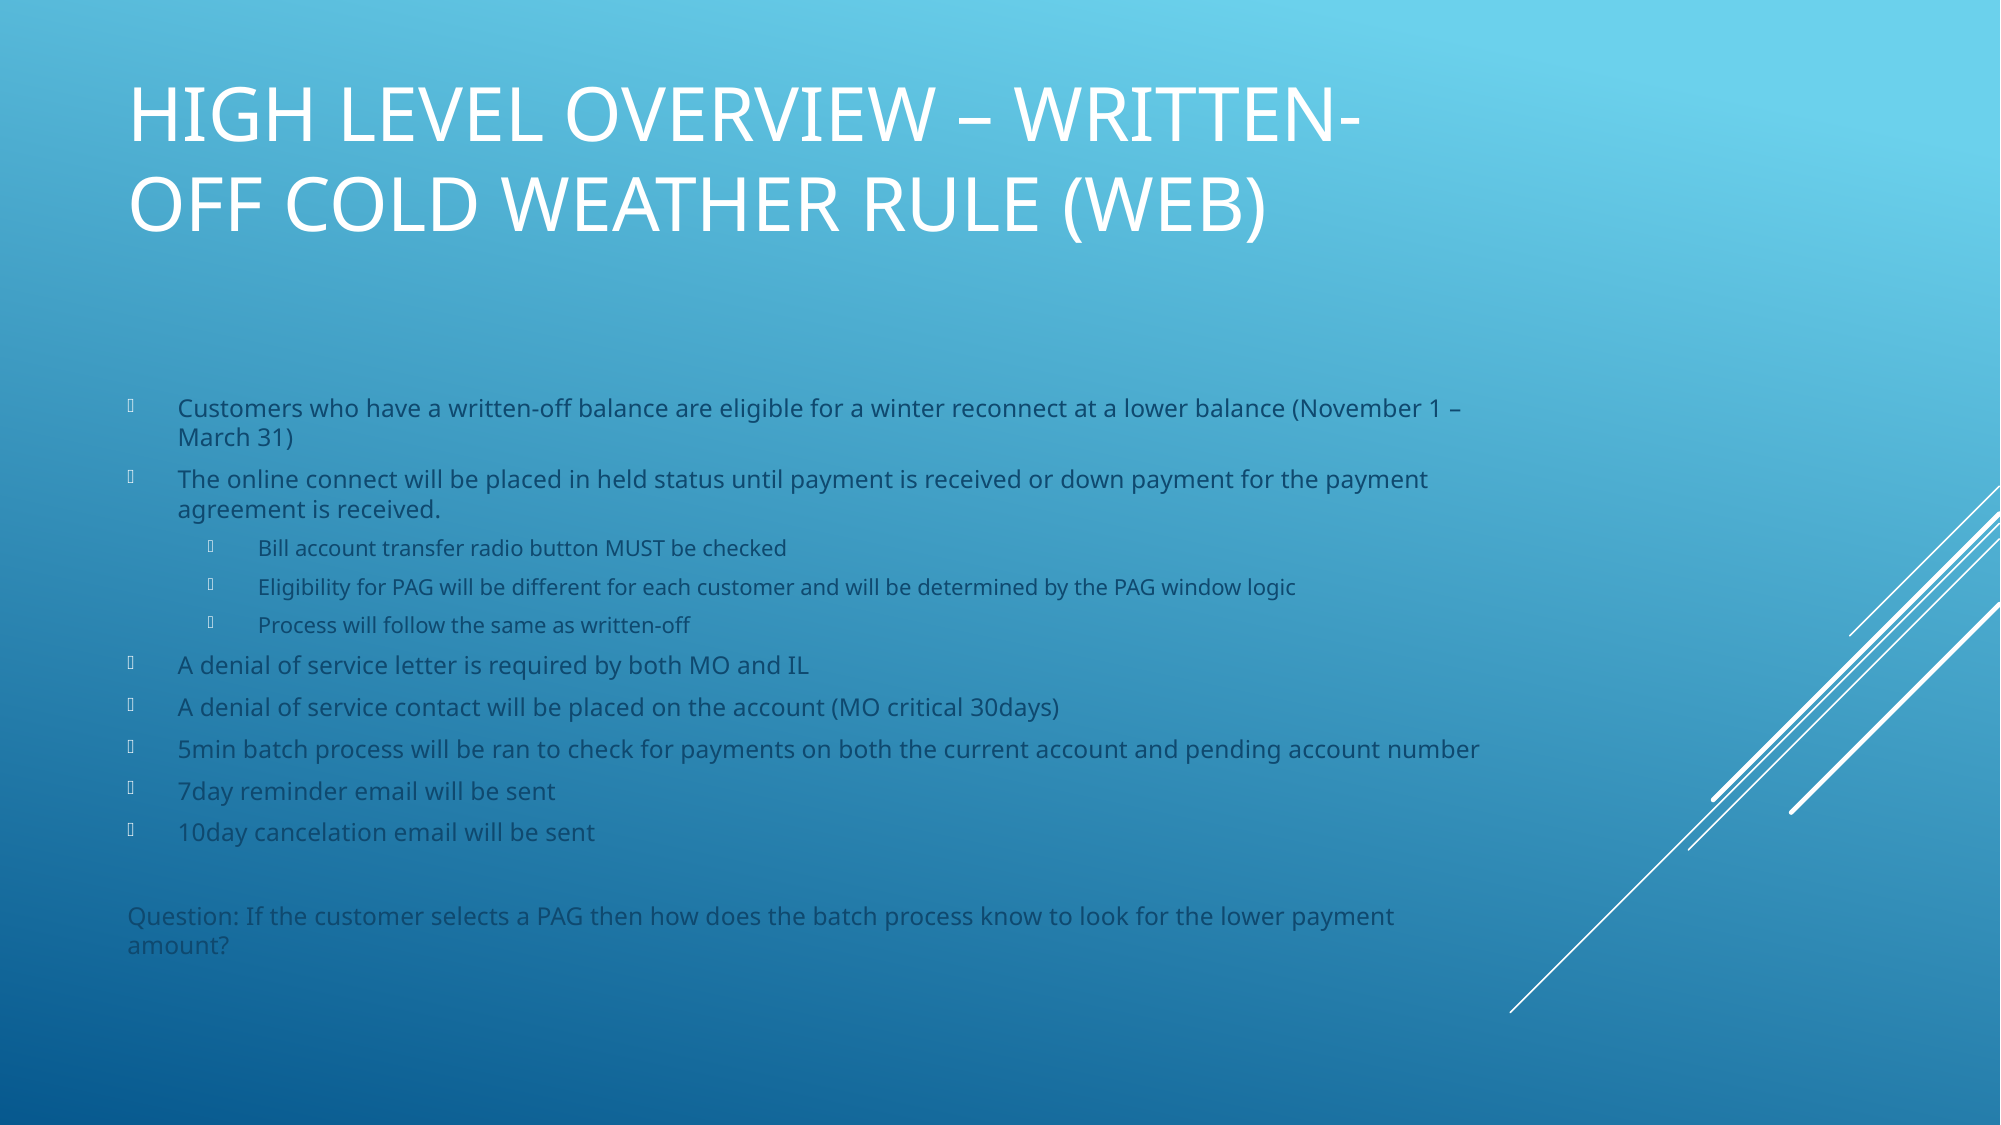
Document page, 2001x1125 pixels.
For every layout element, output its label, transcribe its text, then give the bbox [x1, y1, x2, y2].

title High Level Overview – Written-Off Cold weather Rule (web) [112, 32, 1513, 281]
list Customers who have a written-off balance are eligible for a winter reconnect at a lower balance (November 1 – March 31) The online connect will be placed in held status until payment is received or down payment for the payment agreement is received. Bill account transfer radio button MUST be checked Eligibility for PAG will be different for each customer and will be determined by the PAG window logic Process will follow the same as written-off A denial of service letter is required by both MO and IL A denial of service contact will be placed on the account (MO critical 30days) 5min batch process will be ran to check for payments on both the current account and pending account number 7day reminder email will be sent 10day cancelation email will be sent Question: If the customer selects a PAG then how does the batch process know to look for the lower payment amount? [112, 385, 1513, 979]
